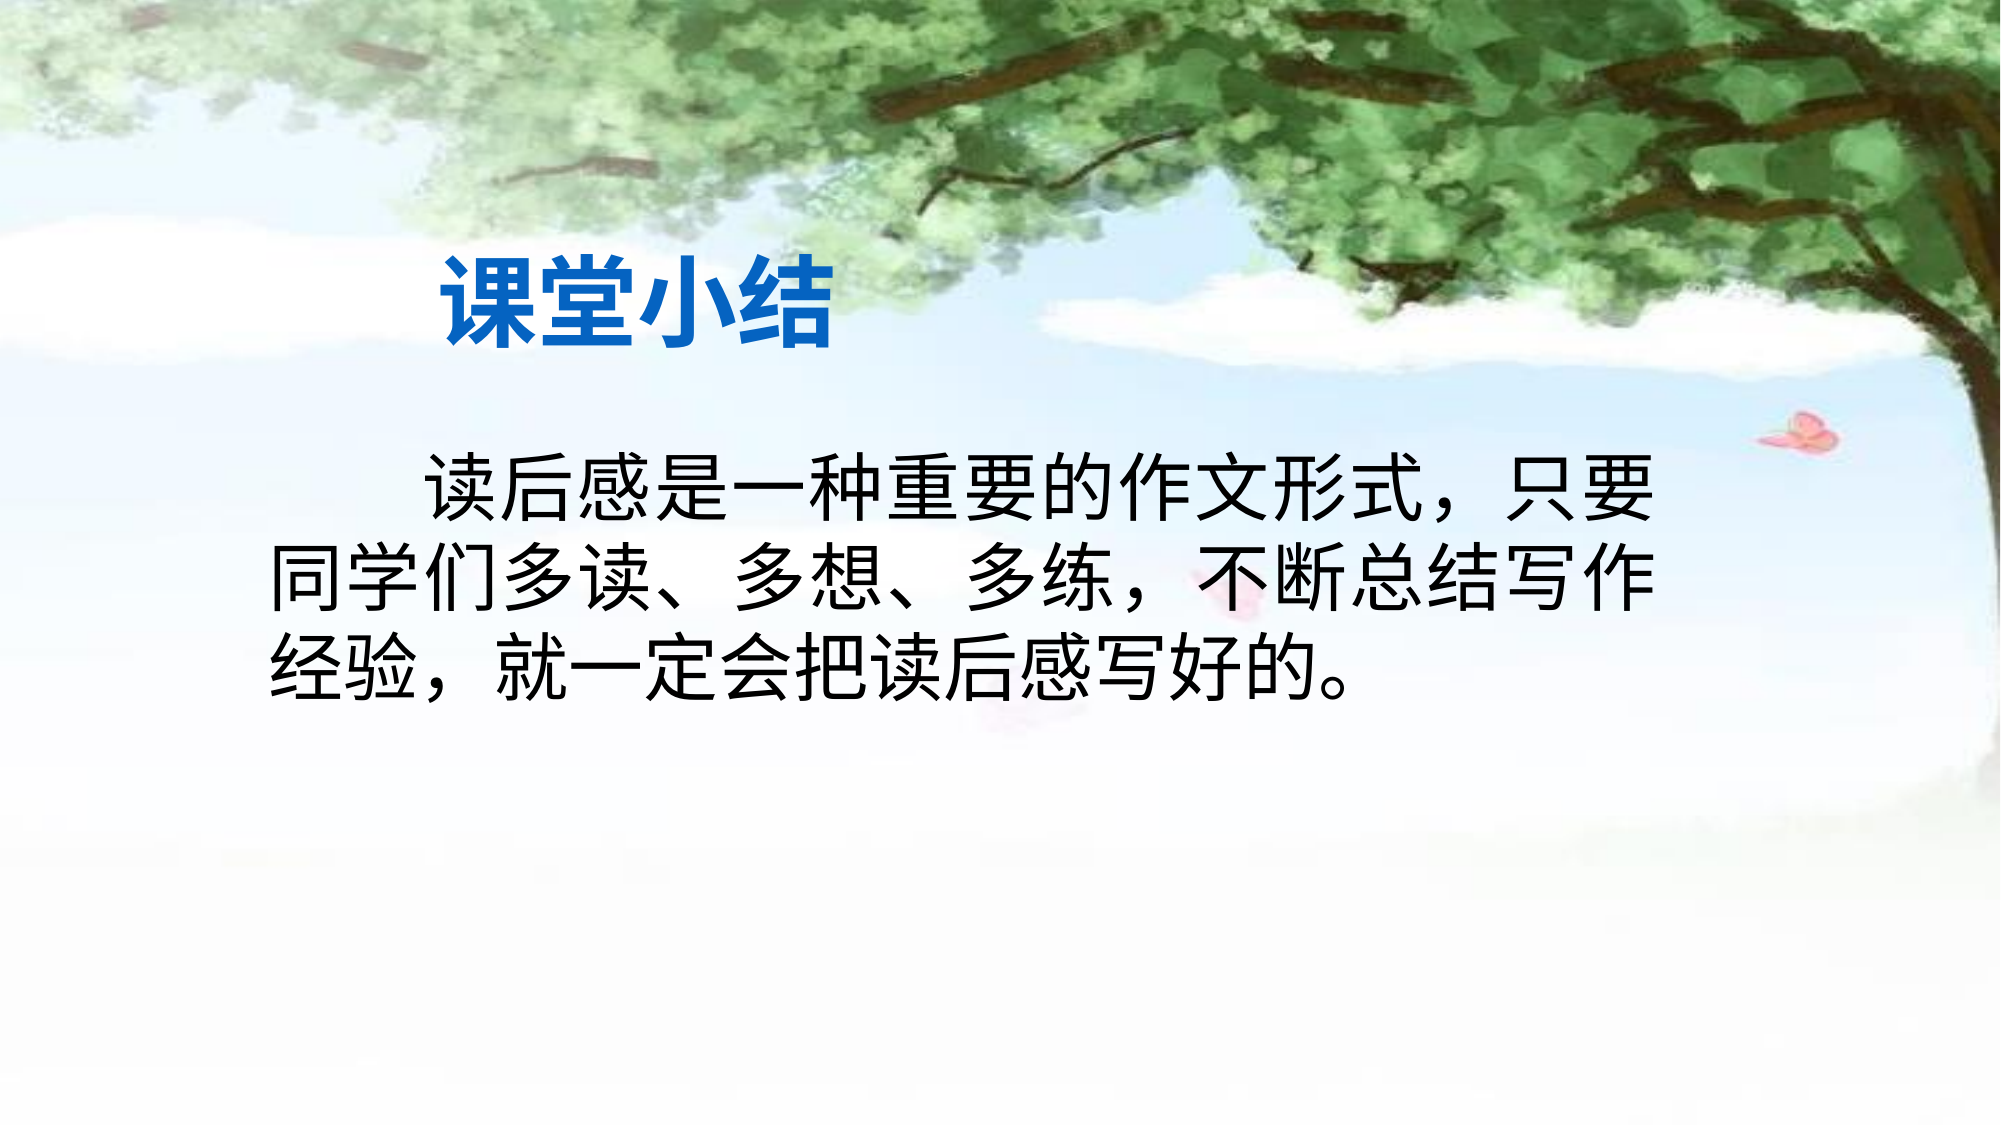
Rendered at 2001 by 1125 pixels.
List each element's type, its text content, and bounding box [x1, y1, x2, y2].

picture [0, 0, 2001, 1125]
text_box 读后感是一种重要的作文形式，只要同学们多读、多想、多练，不断总结写作经验，就一定会把读后感写好的。 [253, 432, 1672, 845]
text_box 课堂小结 [253, 231, 1021, 367]
